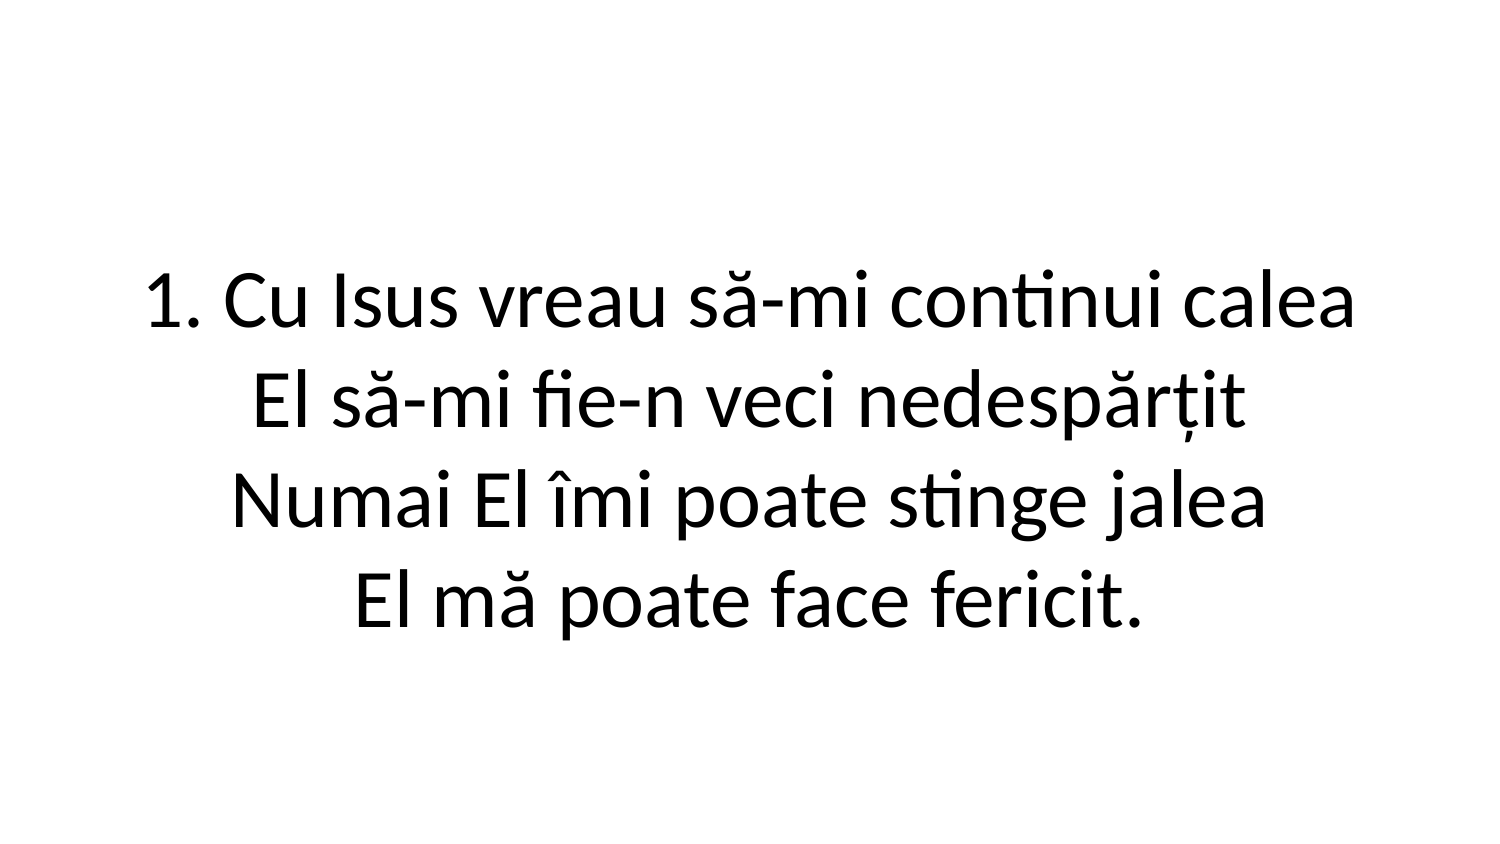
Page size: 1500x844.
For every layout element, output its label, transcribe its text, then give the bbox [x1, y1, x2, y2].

text_box 1. Cu Isus vreau să-mi continui calea El să-mi fie-n veci nedespărțit Numai El îmi poate stinge jalea El mă poate face fericit. [126, 192, 1374, 652]
